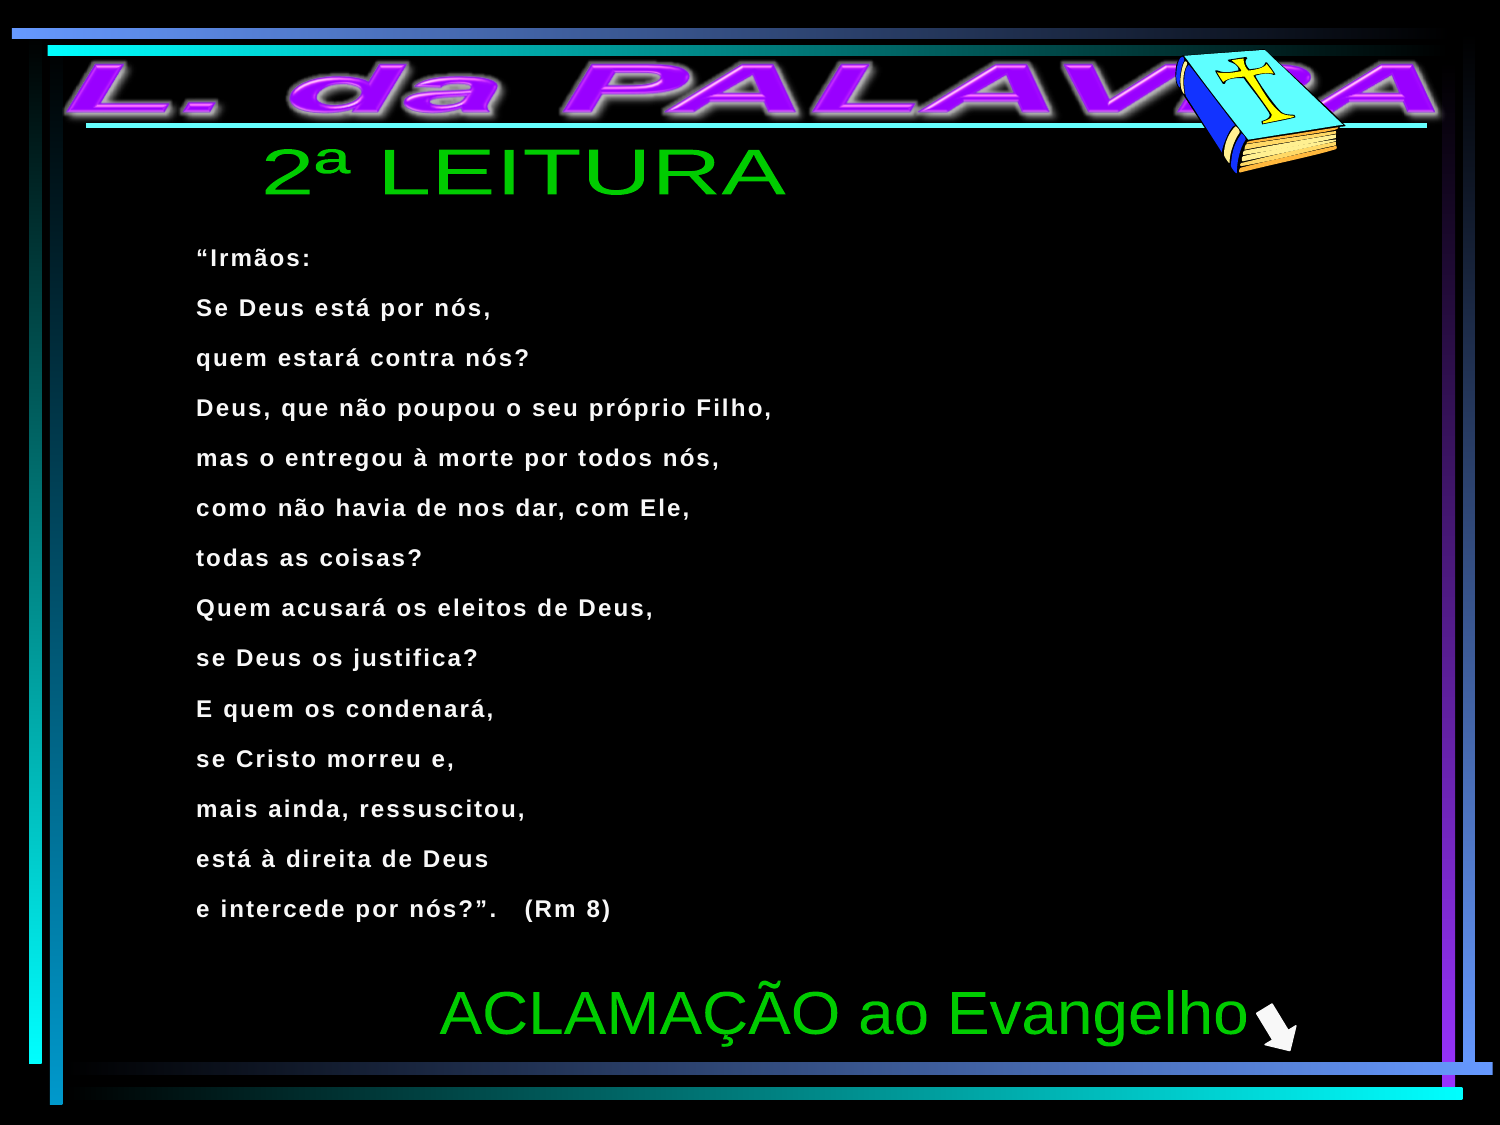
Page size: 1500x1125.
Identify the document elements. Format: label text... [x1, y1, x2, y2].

picture [53, 51, 1174, 134]
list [1174, 46, 1350, 178]
text_box [1256, 1004, 1296, 1051]
picture [1350, 51, 1457, 134]
text_box “Irmãos: Se Deus está por nós, quem estará contra nós? Deus, que não poupou o seu próprio Filho, mas o entregou à morte por todos nós, como não havia de nos dar, com Ele, todas as coisas? Quem acusará os eleitos de Deus, se Deus os justifica? E quem os condenará, se Cristo morreu e, mais ainda, ressuscitou, está à direita de Deus e intercede por nós?”. (Rm 8) [181, 230, 1258, 946]
